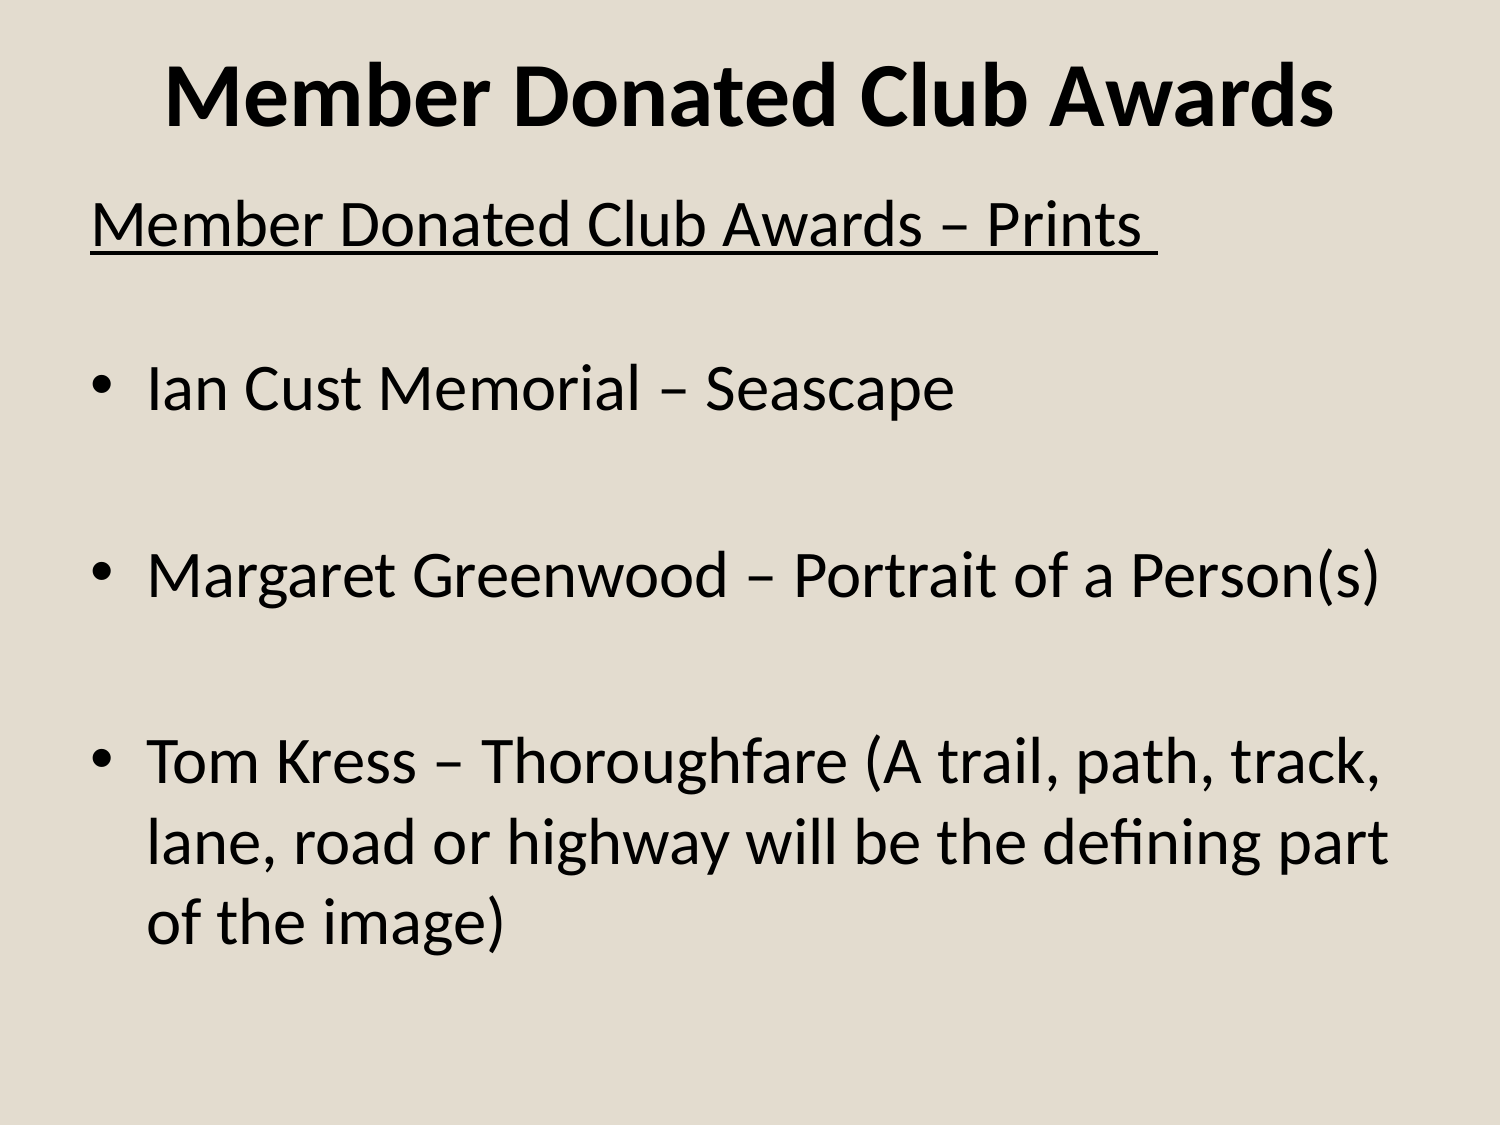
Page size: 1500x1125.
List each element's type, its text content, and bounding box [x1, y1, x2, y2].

title Member Donated Club Awards [75, 19, 1425, 161]
list Member Donated Club Awards – Prints Ian Cust Memorial – Seascape Margaret Greenwood – Portrait of a Person(s) Tom Kress – Thoroughfare (A trail, path, track, lane, road or highway will be the defining part of the image) [75, 172, 1447, 1125]
